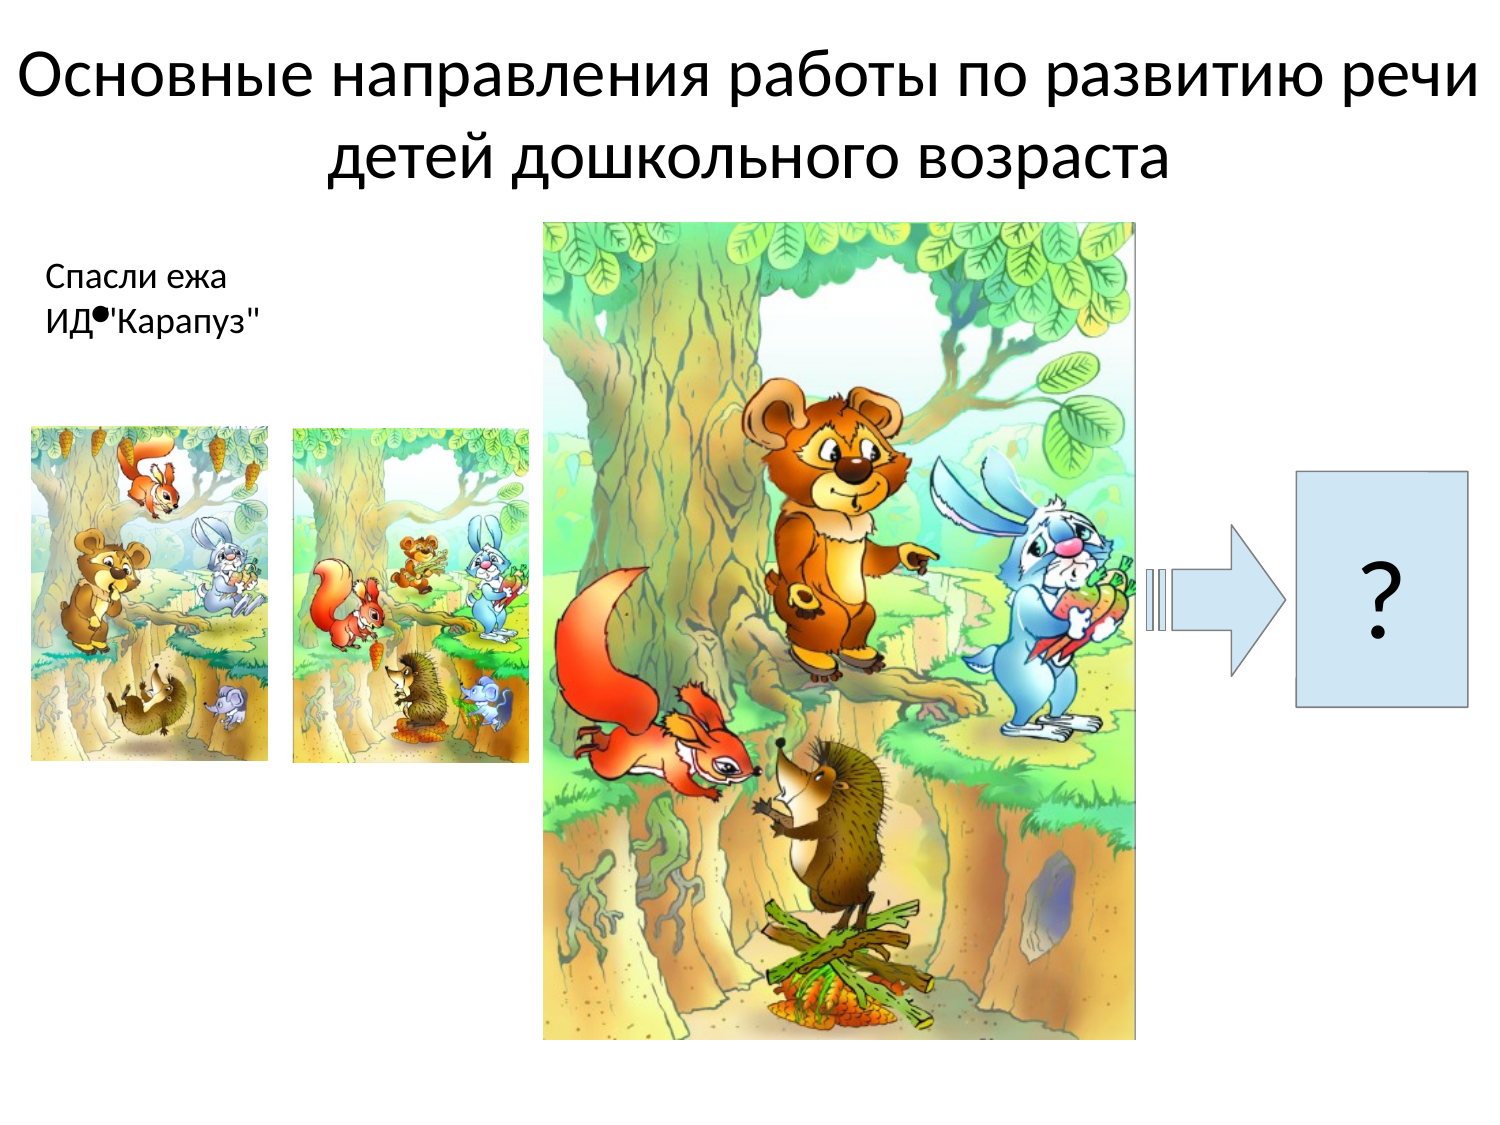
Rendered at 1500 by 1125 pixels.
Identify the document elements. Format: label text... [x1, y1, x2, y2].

picture [31, 426, 269, 761]
text_box [1172, 524, 1286, 677]
subtitle [1140, 269, 1425, 1013]
text_box Основные направления работы по развитию речи детей дошкольного возраста [10, 0, 1490, 215]
text_box Спасли ежа ИД "Карапуз" [32, 242, 302, 333]
text_box ? [1296, 471, 1468, 708]
text_box [1146, 569, 1153, 631]
picture [543, 222, 1136, 1040]
picture [286, 428, 530, 764]
text_box [1159, 569, 1166, 631]
subtitle [74, 269, 538, 1013]
